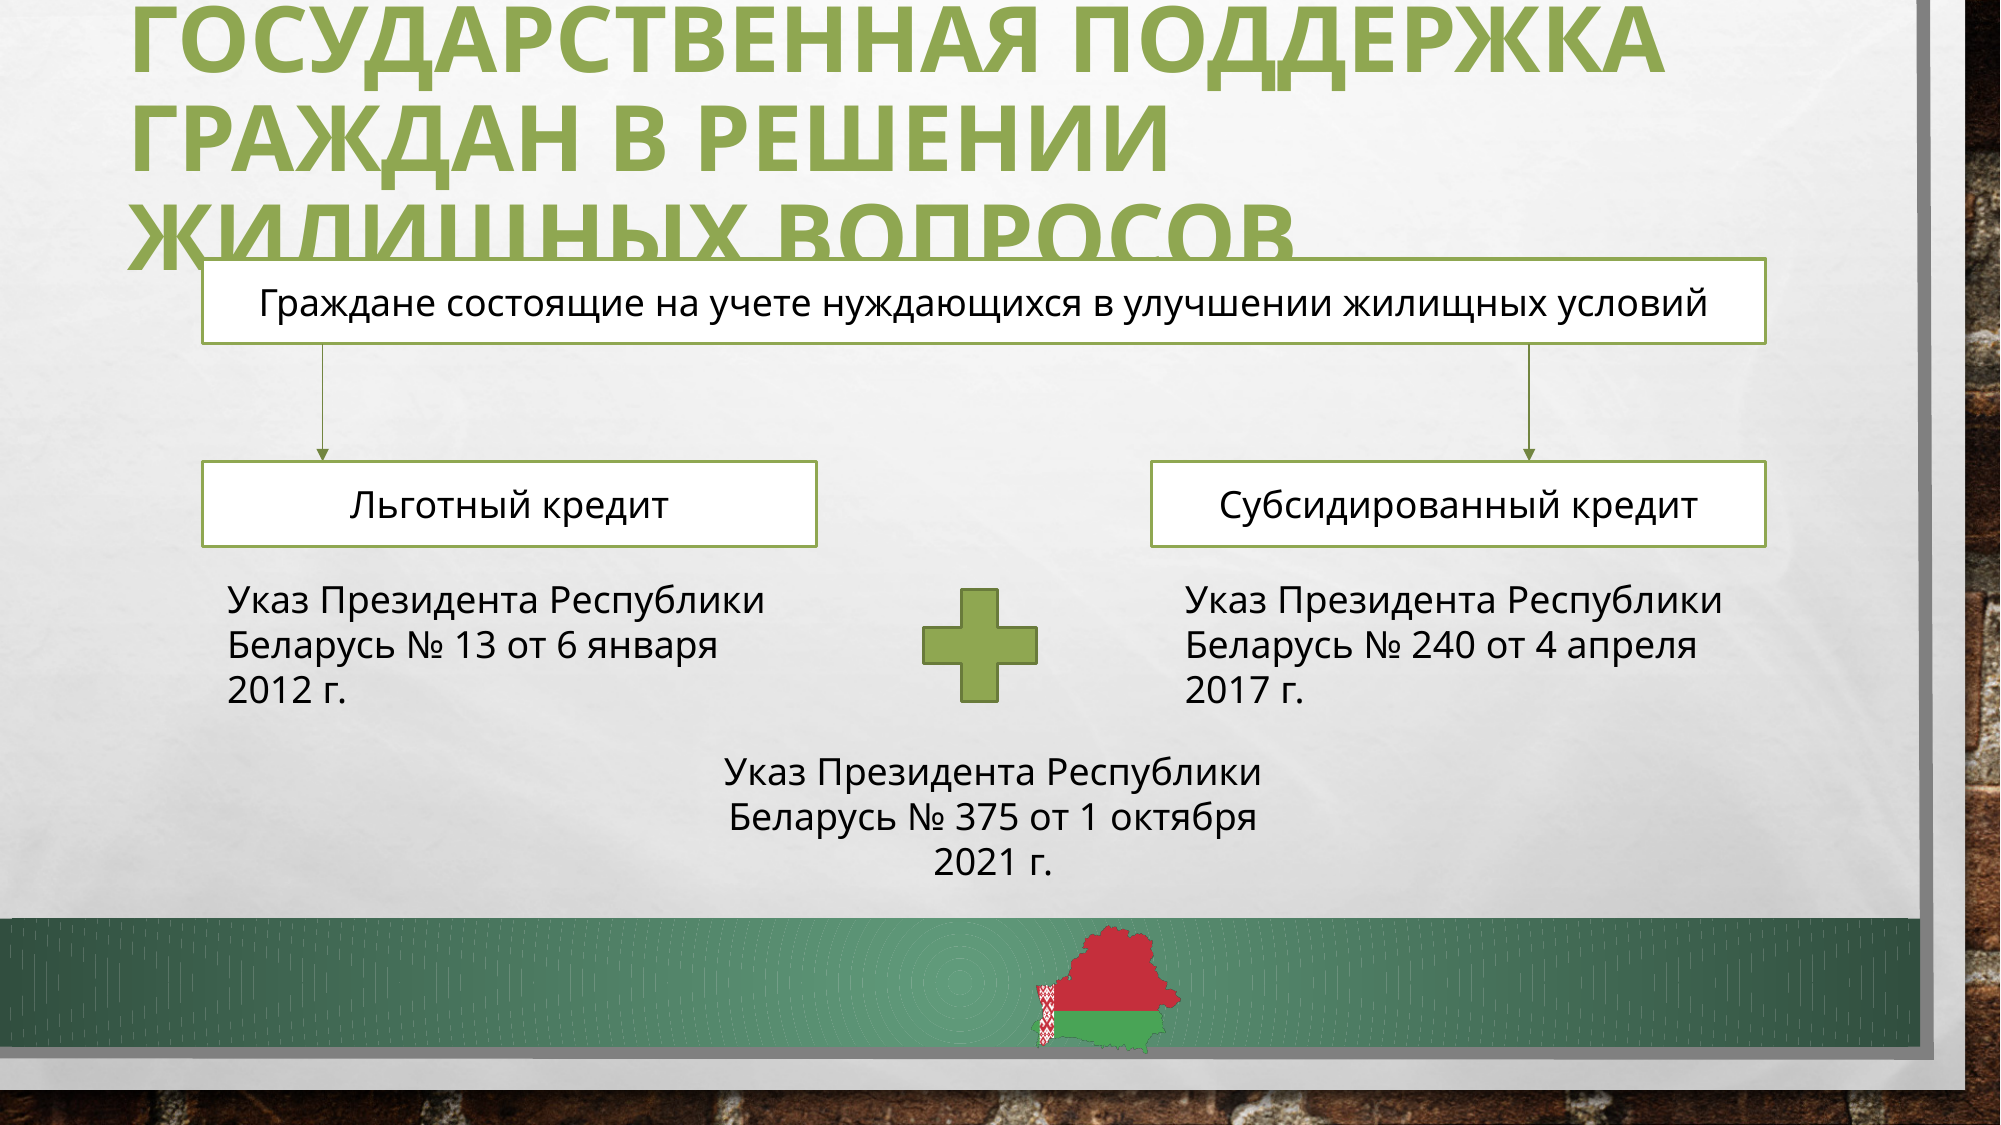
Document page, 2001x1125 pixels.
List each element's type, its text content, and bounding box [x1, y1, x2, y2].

text_box Субсидированный кредит [1150, 460, 1767, 548]
picture [0, 0, 2000, 1125]
text_box Указ Президента Республики Беларусь № 13 от 6 января 2012 г. [212, 568, 790, 719]
text_box Льготный кредит [201, 460, 818, 548]
text_box Указ Президента Республики Беларусь № 240 от 4 апреля 2017 г. [1170, 568, 1754, 719]
title Государственная поддержка граждан в решении жилищных вопросов [112, 47, 1818, 237]
text_box Граждане состоящие на учете нуждающихся в улучшении жилищных условий [201, 257, 1767, 345]
picture [1031, 924, 1181, 1055]
text_box [922, 588, 1038, 703]
text_box Указ Президента Республики Беларусь № 375 от 1 октября 2021 г. [683, 740, 1304, 890]
